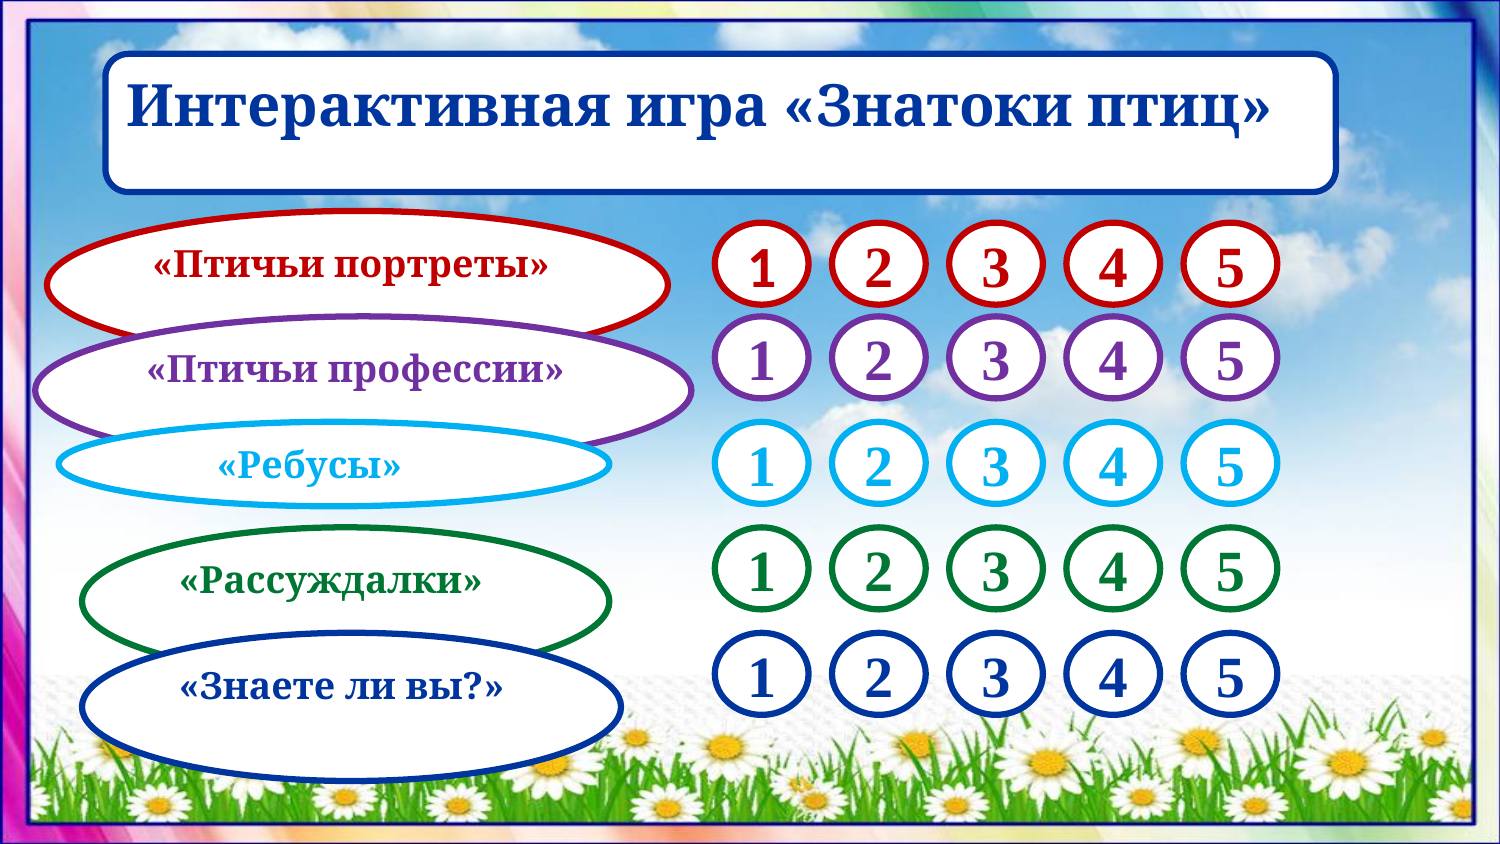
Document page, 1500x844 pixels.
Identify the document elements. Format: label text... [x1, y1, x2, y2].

text_box 3 [947, 220, 1046, 307]
text_box «Знаете ли вы?» [81, 632, 622, 782]
text_box «Рассуждалки» [81, 527, 610, 654]
text_box 5 [1181, 220, 1280, 307]
text_box Интерактивная игра «Знатоки птиц» [105, 53, 1336, 193]
text_box 5 [1181, 419, 1280, 506]
text_box 1 [712, 314, 811, 401]
text_box «Ребусы» [58, 421, 610, 507]
text_box 3 [947, 314, 1046, 401]
text_box 5 [1181, 525, 1280, 612]
text_box 2 [829, 525, 928, 612]
text_box 2 [829, 630, 928, 717]
text_box «Птичьи портреты» [46, 210, 668, 337]
text_box 3 [947, 525, 1046, 612]
text_box 4 [1064, 630, 1163, 717]
text_box 4 [1064, 419, 1163, 506]
text_box 5 [1181, 314, 1280, 401]
text_box 4 [1064, 220, 1163, 307]
text_box 1 [712, 525, 811, 612]
text_box «Птичьи профессии» [35, 316, 692, 446]
text_box 3 [947, 419, 1046, 506]
text_box 1 [712, 630, 811, 717]
picture [0, 0, 1500, 844]
text_box 1 [712, 419, 811, 506]
text_box 1 [712, 220, 811, 307]
text_box 4 [1064, 314, 1163, 401]
text_box 2 [829, 220, 928, 307]
text_box 2 [829, 314, 928, 401]
text_box 3 [947, 630, 1046, 717]
text_box 5 [1181, 630, 1280, 717]
text_box 2 [829, 419, 928, 506]
text_box 4 [1064, 525, 1163, 612]
